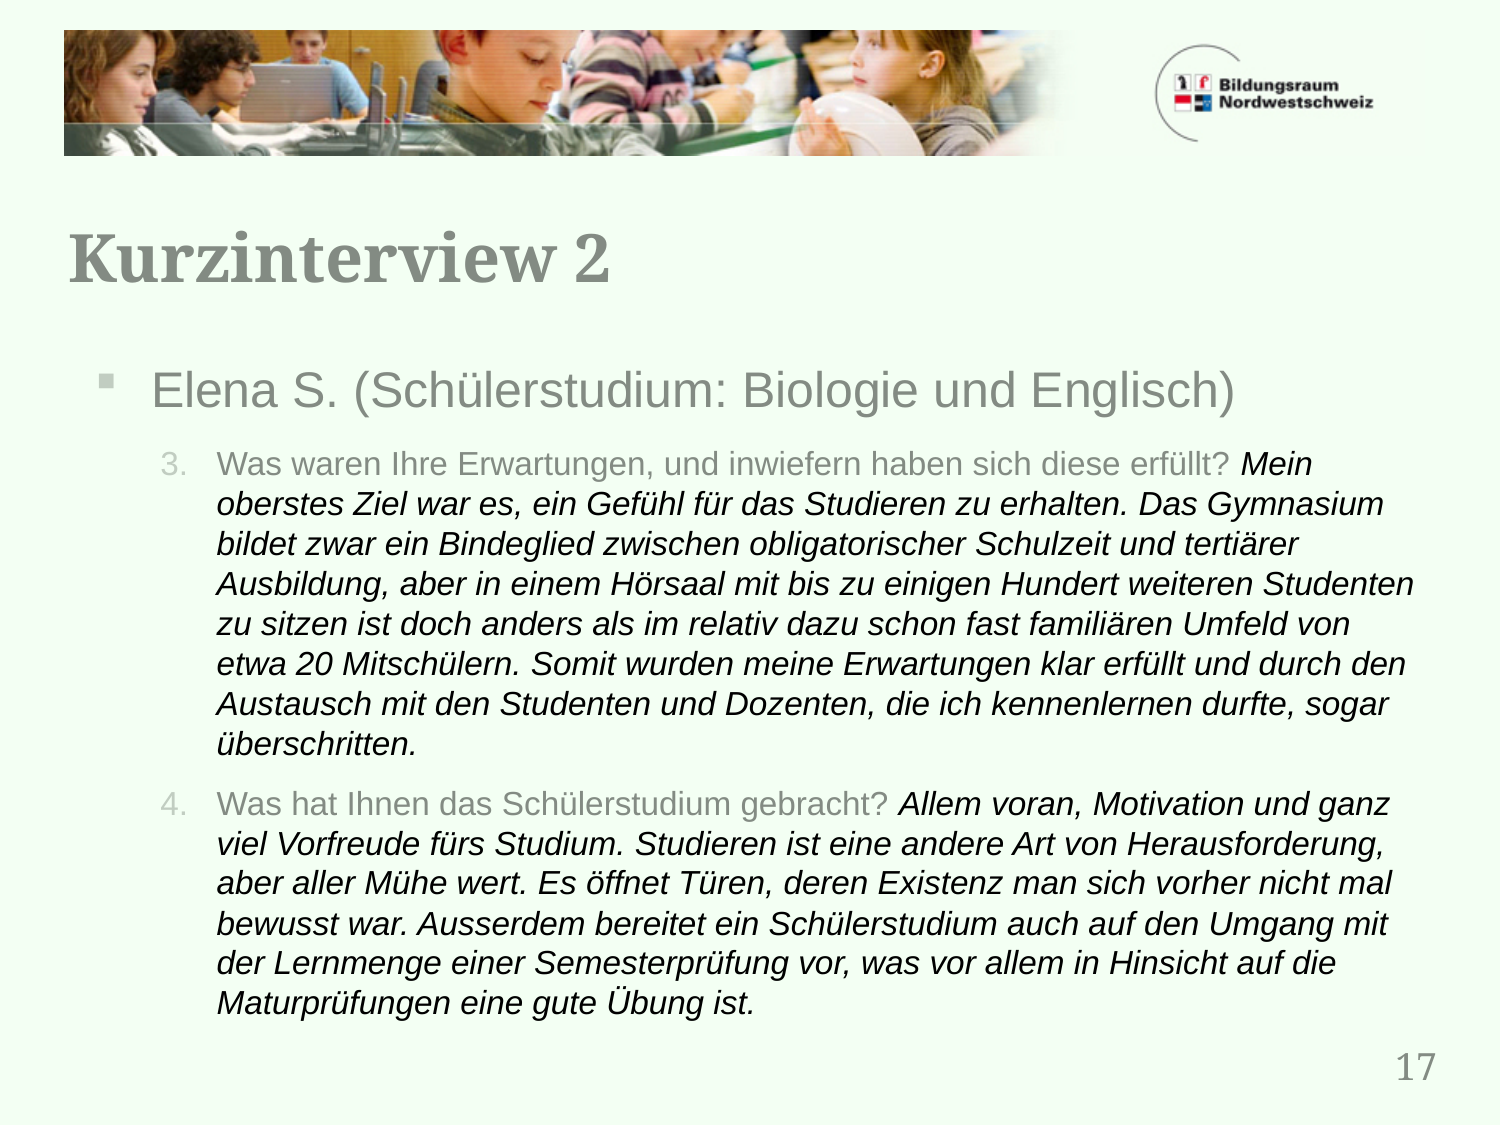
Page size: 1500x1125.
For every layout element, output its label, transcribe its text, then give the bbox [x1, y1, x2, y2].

list Elena S. (Schülerstudium: Biologie und Englisch) Was waren Ihre Erwartungen, und inwiefern haben sich diese erfüllt? Mein oberstes Ziel war es, ein Gefühl für das Studieren zu erhalten. Das Gymnasium bildet zwar ein Bindeglied zwischen obligatorischer Schulzeit und tertiärer Ausbildung, aber in einem Hörsaal mit bis zu einigen Hundert weiteren Studenten zu sitzen ist doch anders als im relativ dazu schon fast familiären Umfeld von etwa 20 Mitschülern. Somit wurden meine Erwartungen klar erfüllt und durch den Austausch mit den Studenten und Dozenten, die ich kennenlernen durfte, sogar überschritten. Was hat Ihnen das Schülerstudium gebracht? Allem voran, Motivation und ganz viel Vorfreude fürs Studium. Studieren ist eine andere Art von Herausforderung, aber aller Mühe wert. Es öffnet Türen, deren Existenz man sich vorher nicht mal bewusst war. Ausserdem bereitet ein Schülerstudium auch auf den Umgang mit der Lernmenge einer Semesterprüfung vor, was vor allem in Hinsicht auf die Maturprüfungen eine gute Übung ist. [64, 350, 1447, 1035]
picture [64, 30, 1425, 156]
slide_number 17 [1139, 1034, 1453, 1094]
title Kurzinterview 2 [53, 196, 1426, 315]
